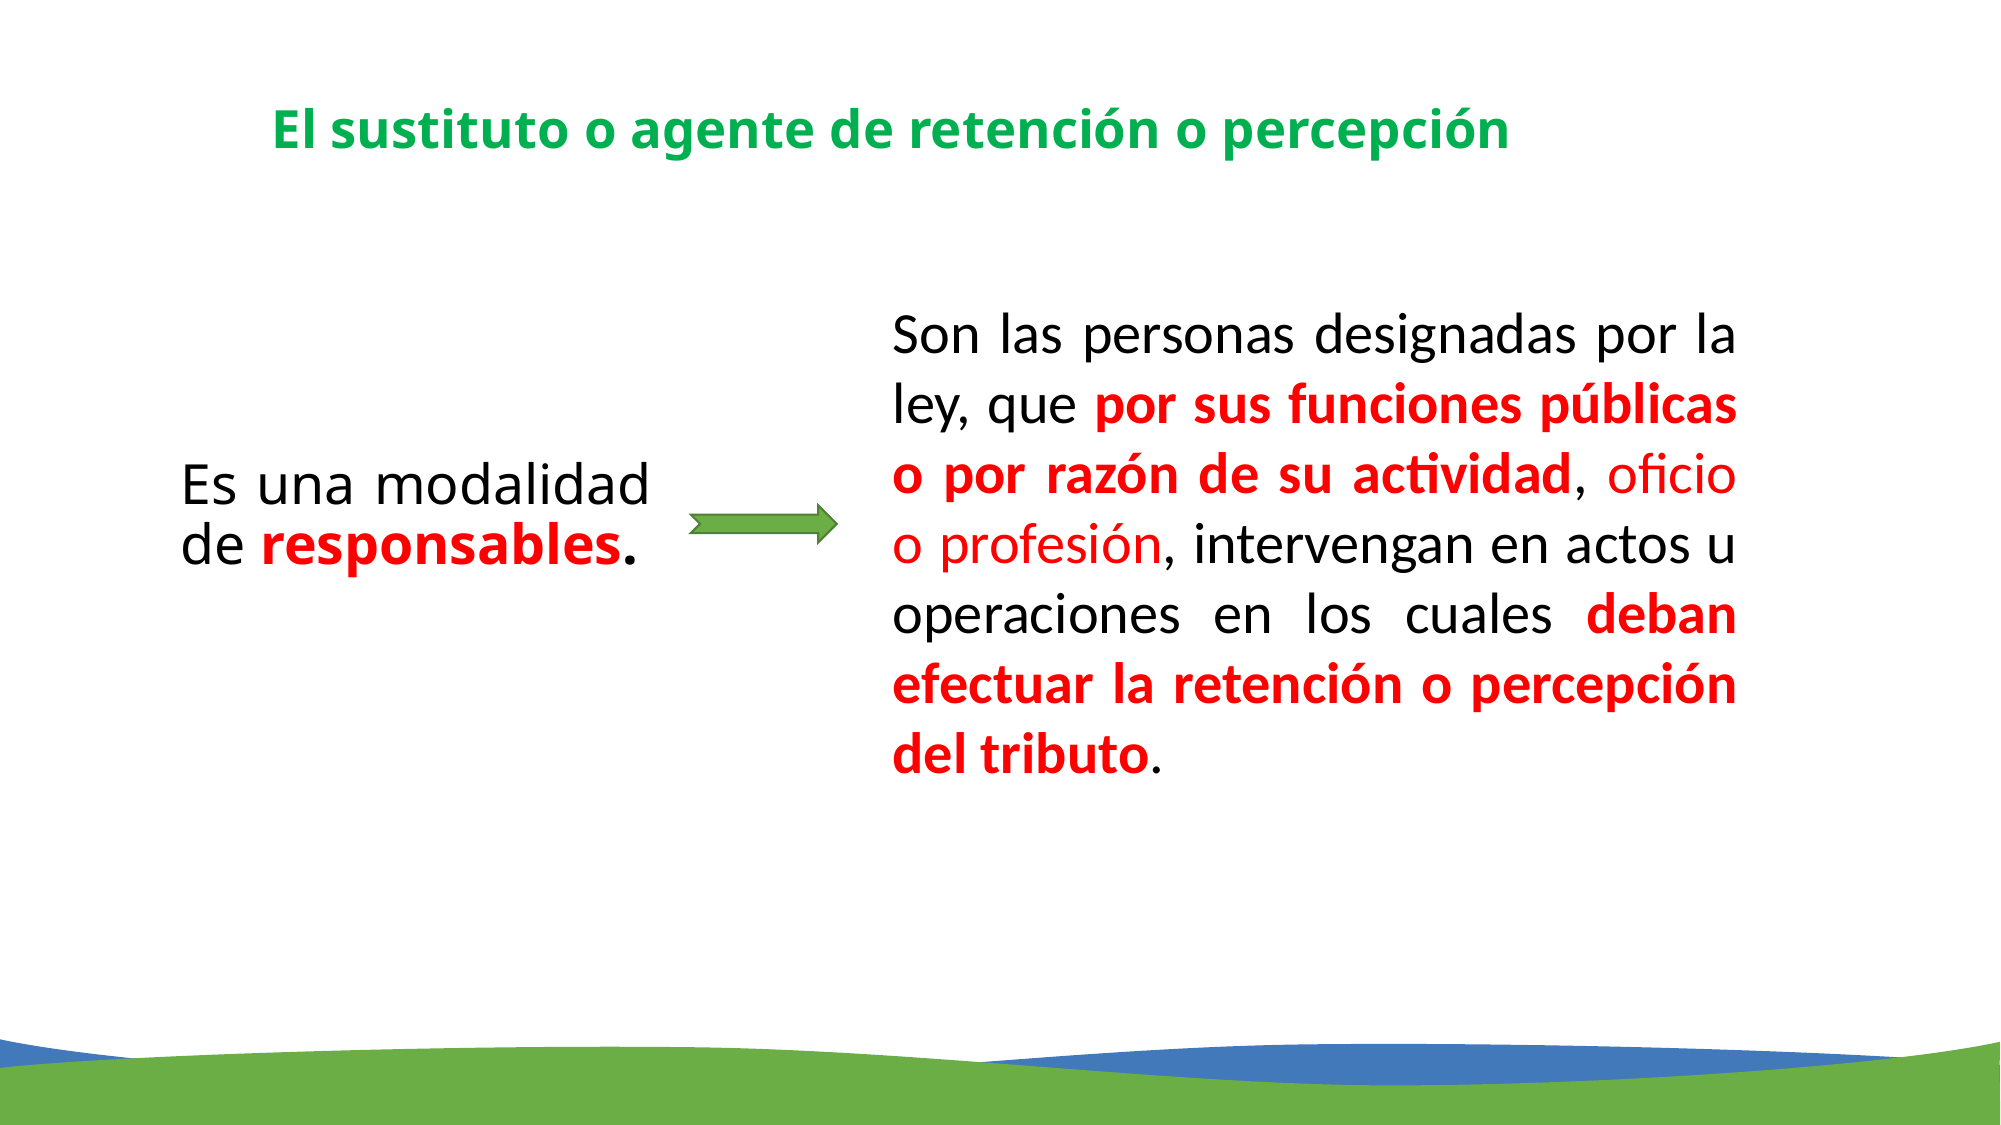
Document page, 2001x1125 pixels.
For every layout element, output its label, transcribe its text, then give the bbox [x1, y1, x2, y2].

text_box [688, 502, 839, 545]
text_box Son las personas designadas por la ley, que por sus funciones públicas o por razón de su actividad, oficio o profesión, intervengan en actos u operaciones en los cuales deban efectuar la retención o percepción del tributo. [878, 287, 1753, 792]
title El sustituto o agente de retención o percepción [256, 78, 1840, 185]
text_box Es una modalidad de responsables. [165, 449, 668, 636]
